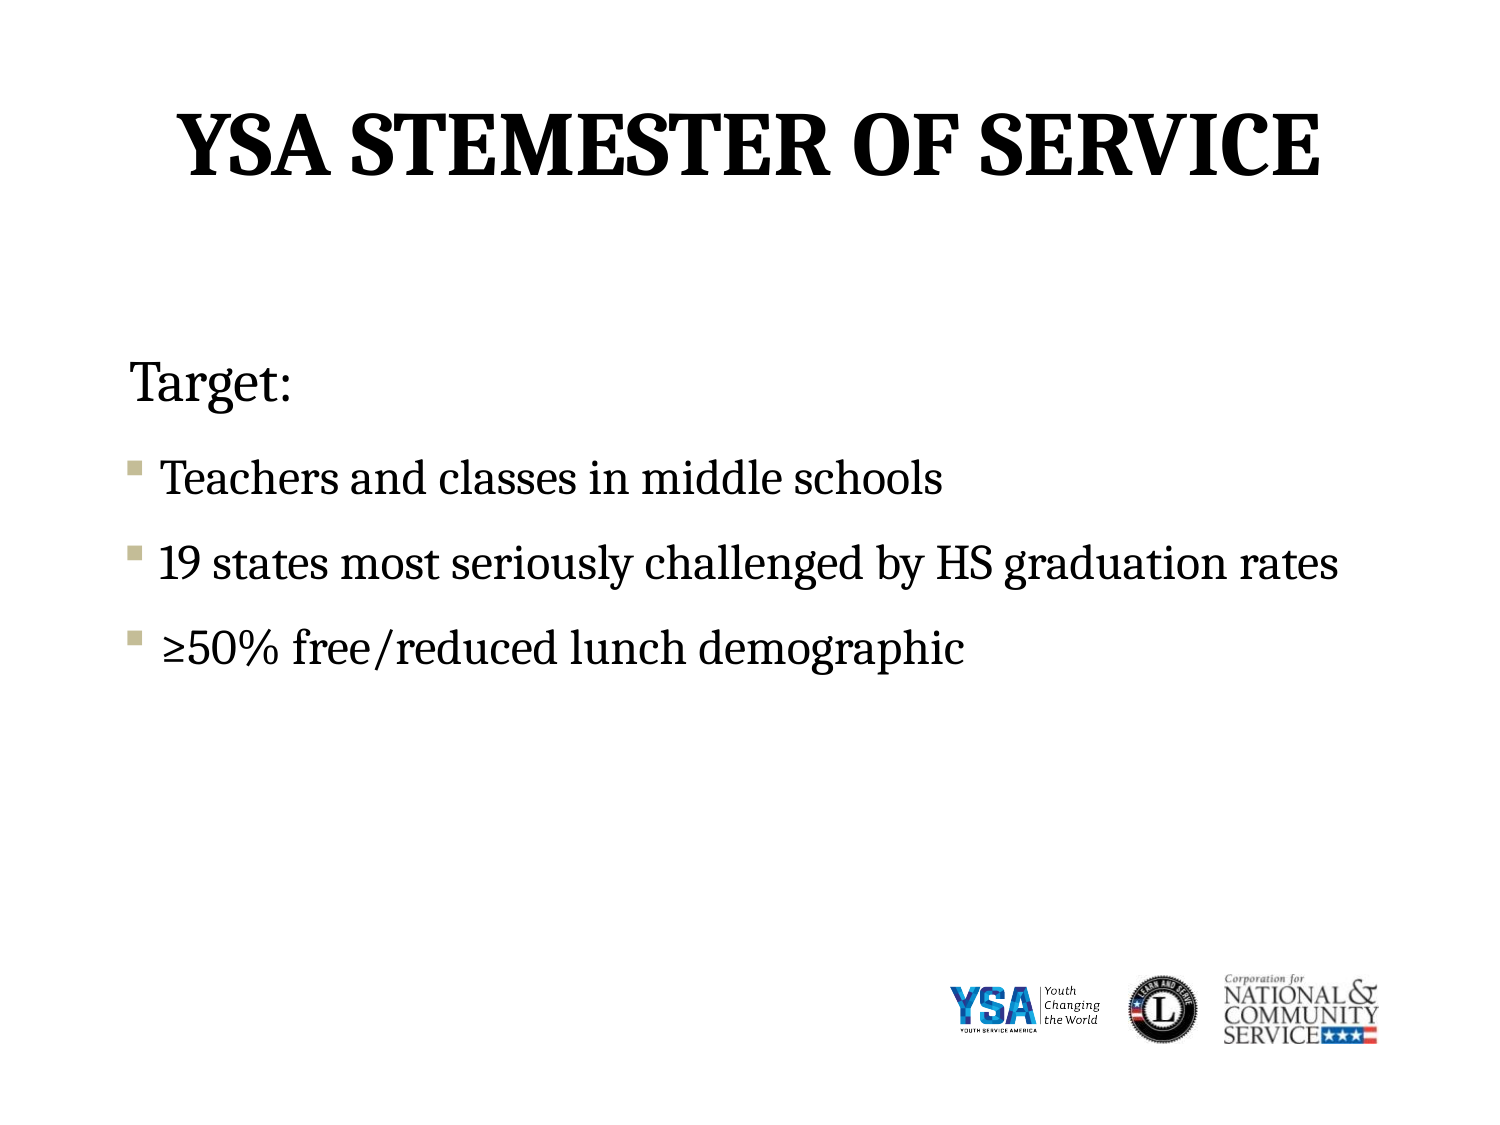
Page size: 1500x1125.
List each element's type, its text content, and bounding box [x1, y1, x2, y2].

picture [1224, 974, 1379, 1044]
text_box Teachers and classes in middle schools 19 states most seriously challenged by HS graduation rates ≥50% free/reduced lunch demographic [108, 437, 1409, 683]
title YSA STEMester of Service [74, 44, 1426, 233]
picture [949, 985, 1101, 1033]
picture [1128, 974, 1198, 1045]
text_box Target: [114, 324, 1415, 420]
